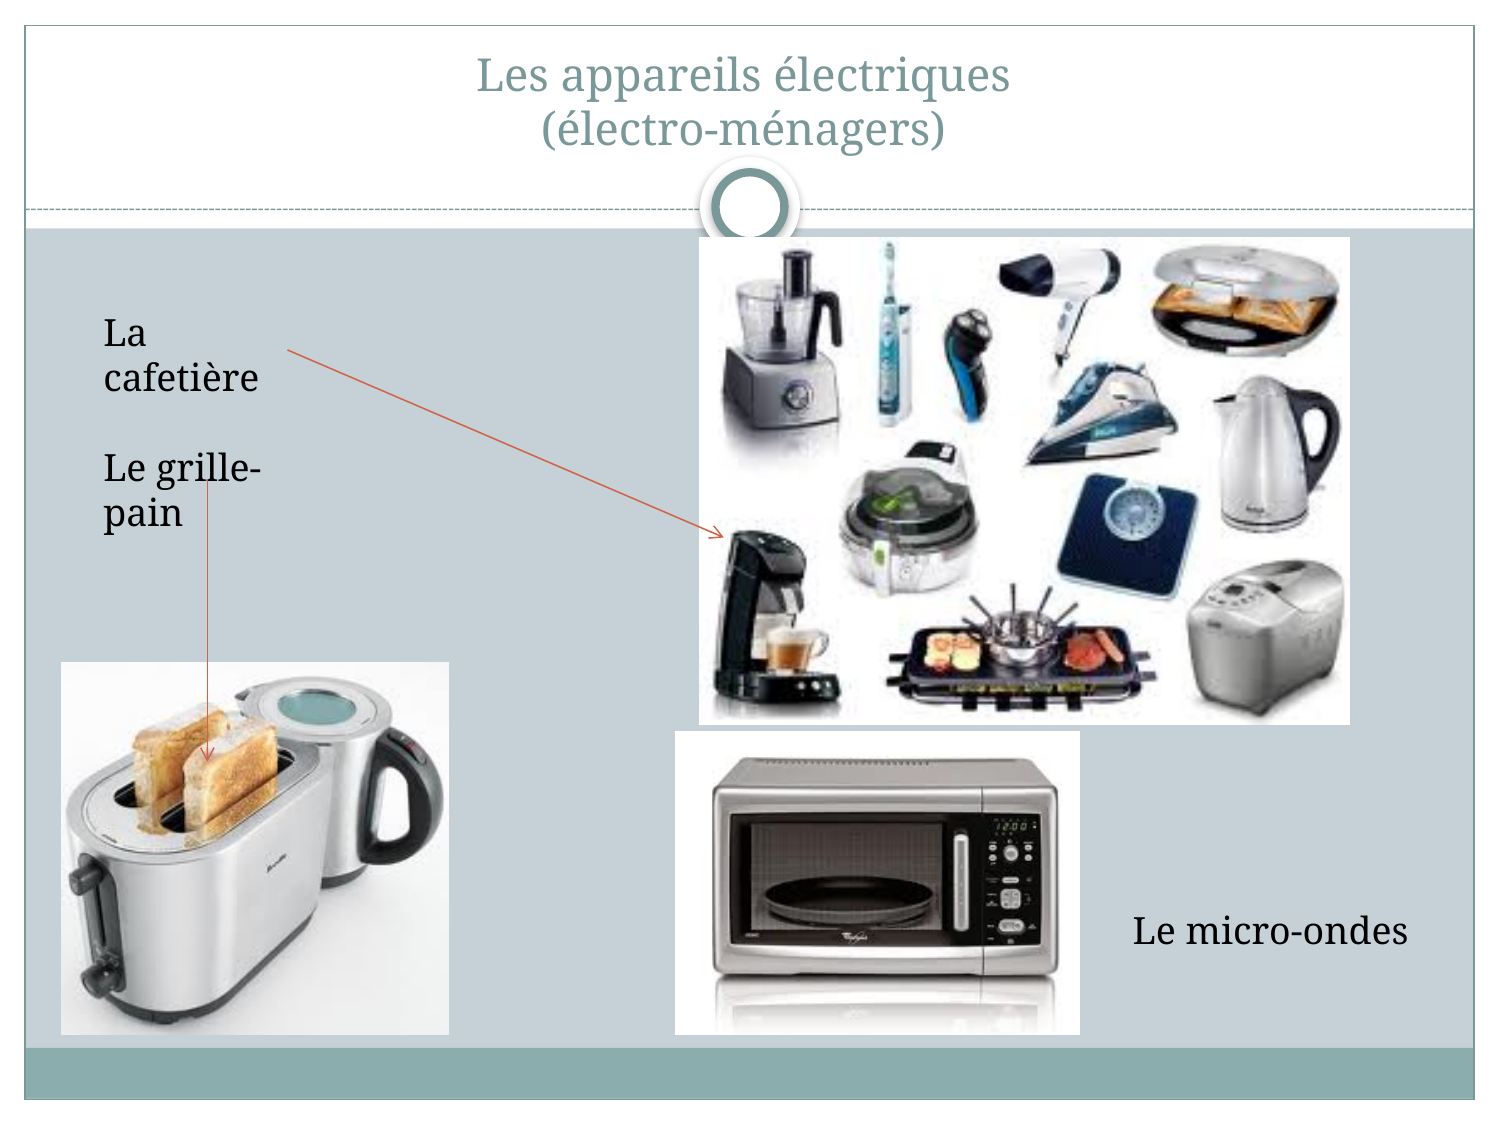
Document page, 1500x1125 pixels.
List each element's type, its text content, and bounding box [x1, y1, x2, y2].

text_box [287, 349, 725, 538]
picture [61, 662, 449, 1035]
title Les appareils électriques (électro-ménagers) [49, 37, 1450, 162]
picture [674, 731, 1080, 1035]
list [699, 237, 1351, 725]
text_box Le micro-ondes [1117, 899, 1424, 960]
text_box La cafetière Le grille-pain [88, 301, 327, 587]
